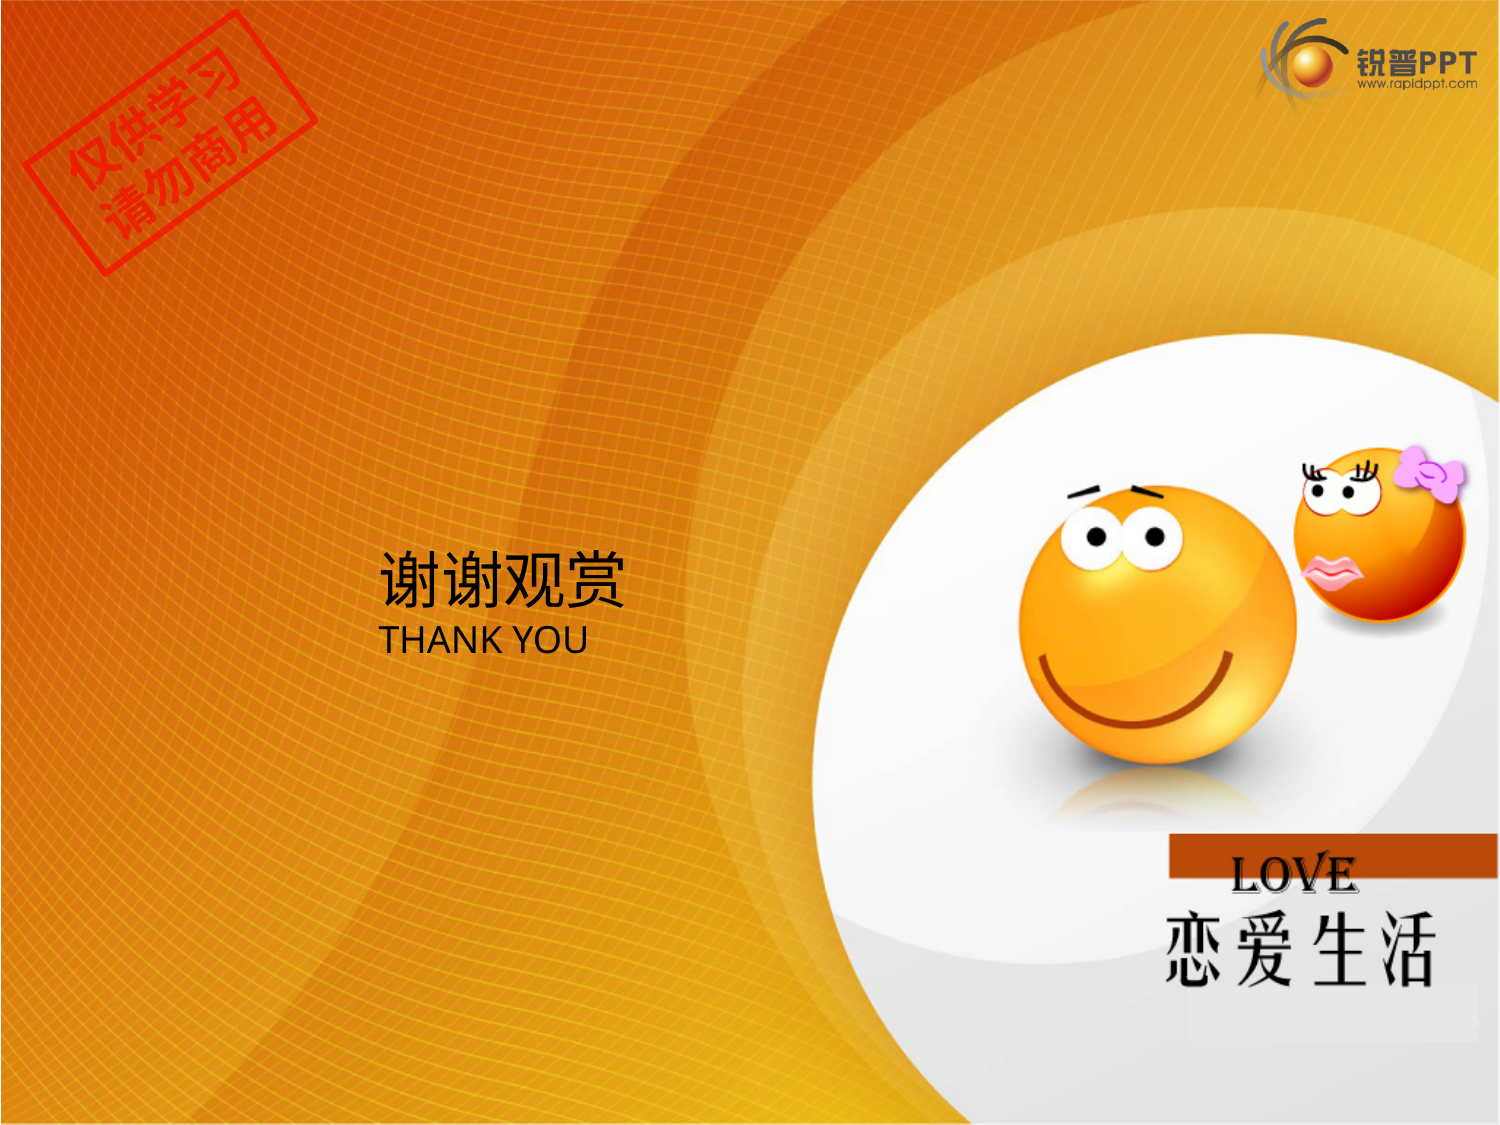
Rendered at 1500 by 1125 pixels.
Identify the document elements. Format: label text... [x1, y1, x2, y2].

text_box 谢谢观赏 THANK YOU [363, 533, 644, 669]
text_box 仅供学习 请勿商用 [25, 11, 316, 274]
picture [1, 0, 1500, 1125]
